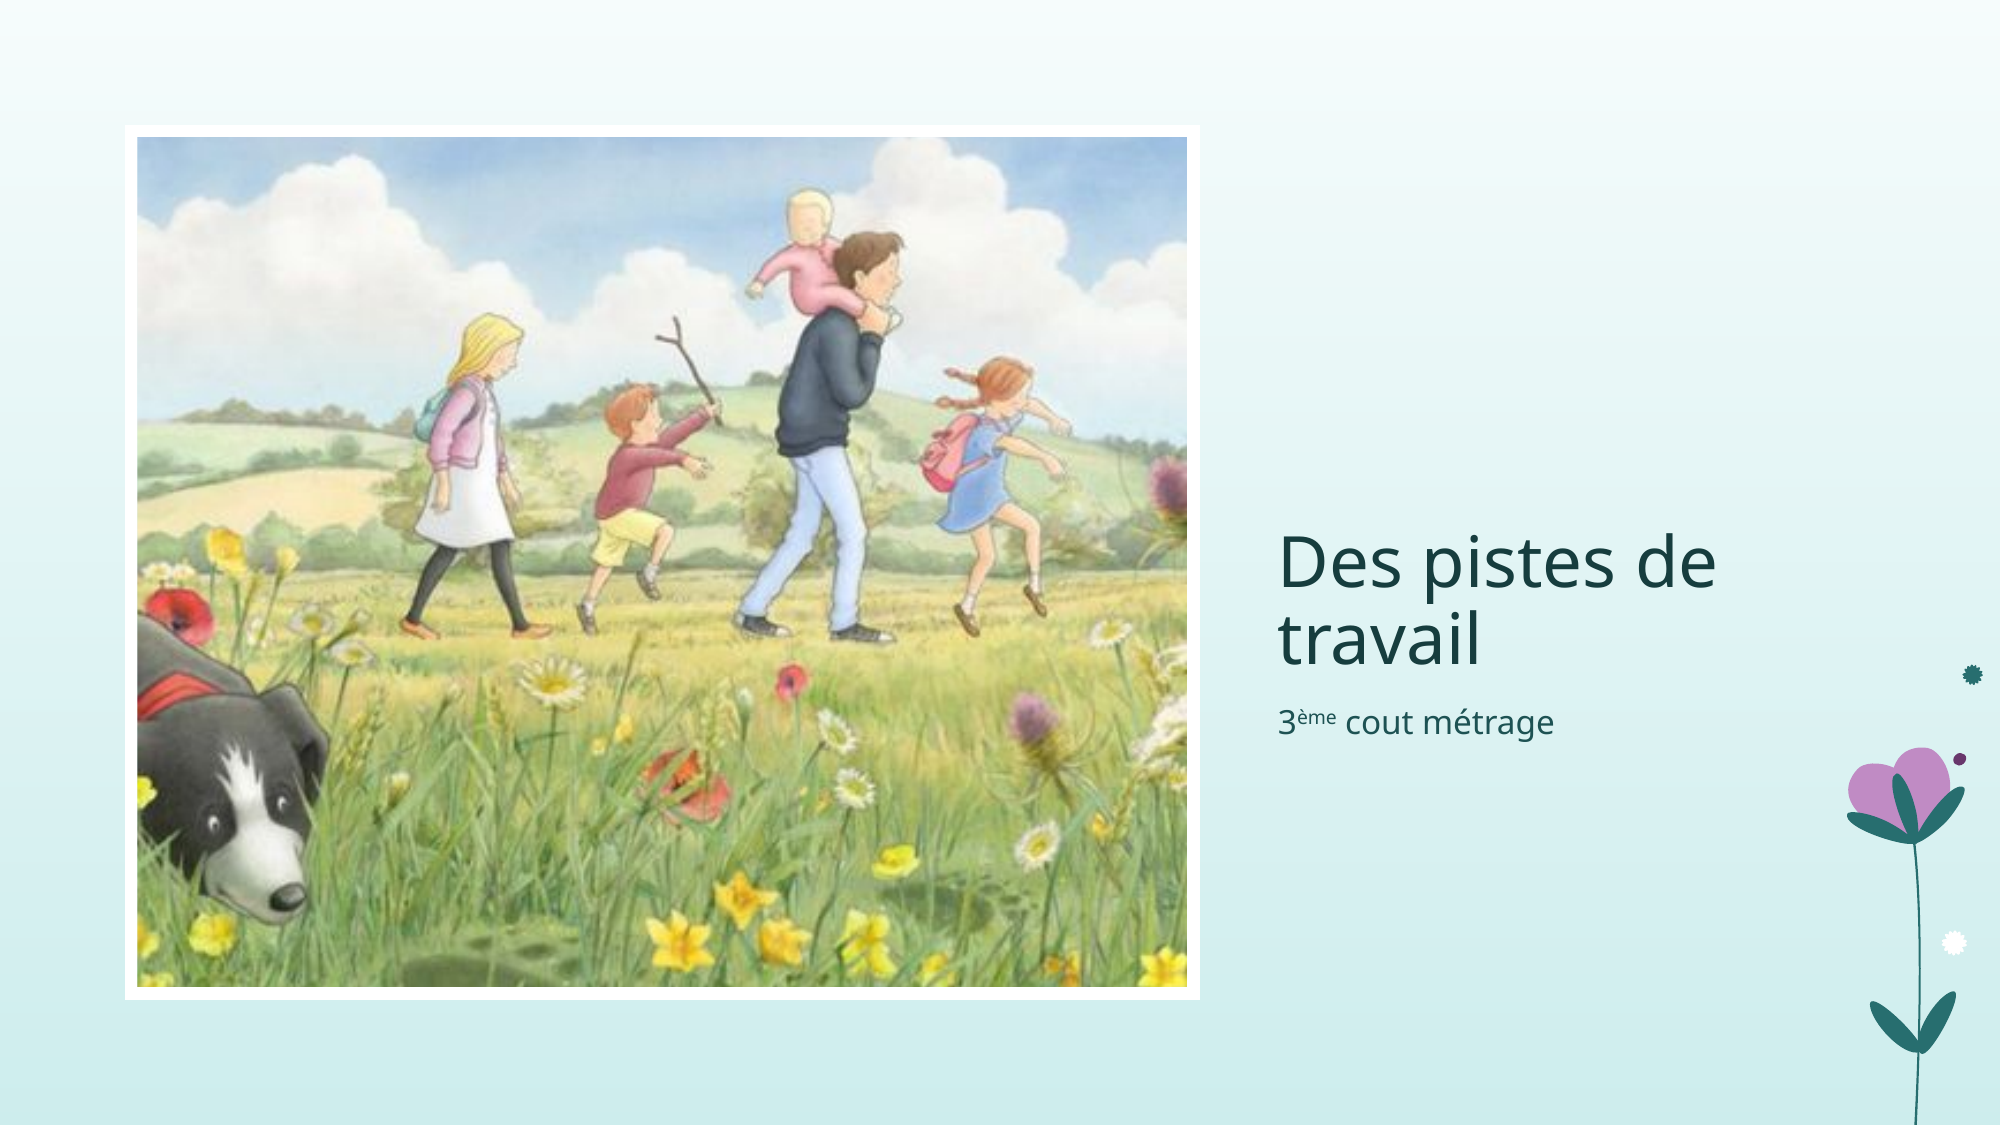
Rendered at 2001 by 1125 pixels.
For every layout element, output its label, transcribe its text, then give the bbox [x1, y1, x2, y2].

title Des pistes de travail [1263, 326, 1788, 687]
list 3ème cout métrage [1263, 697, 1788, 988]
picture [137, 137, 1188, 988]
